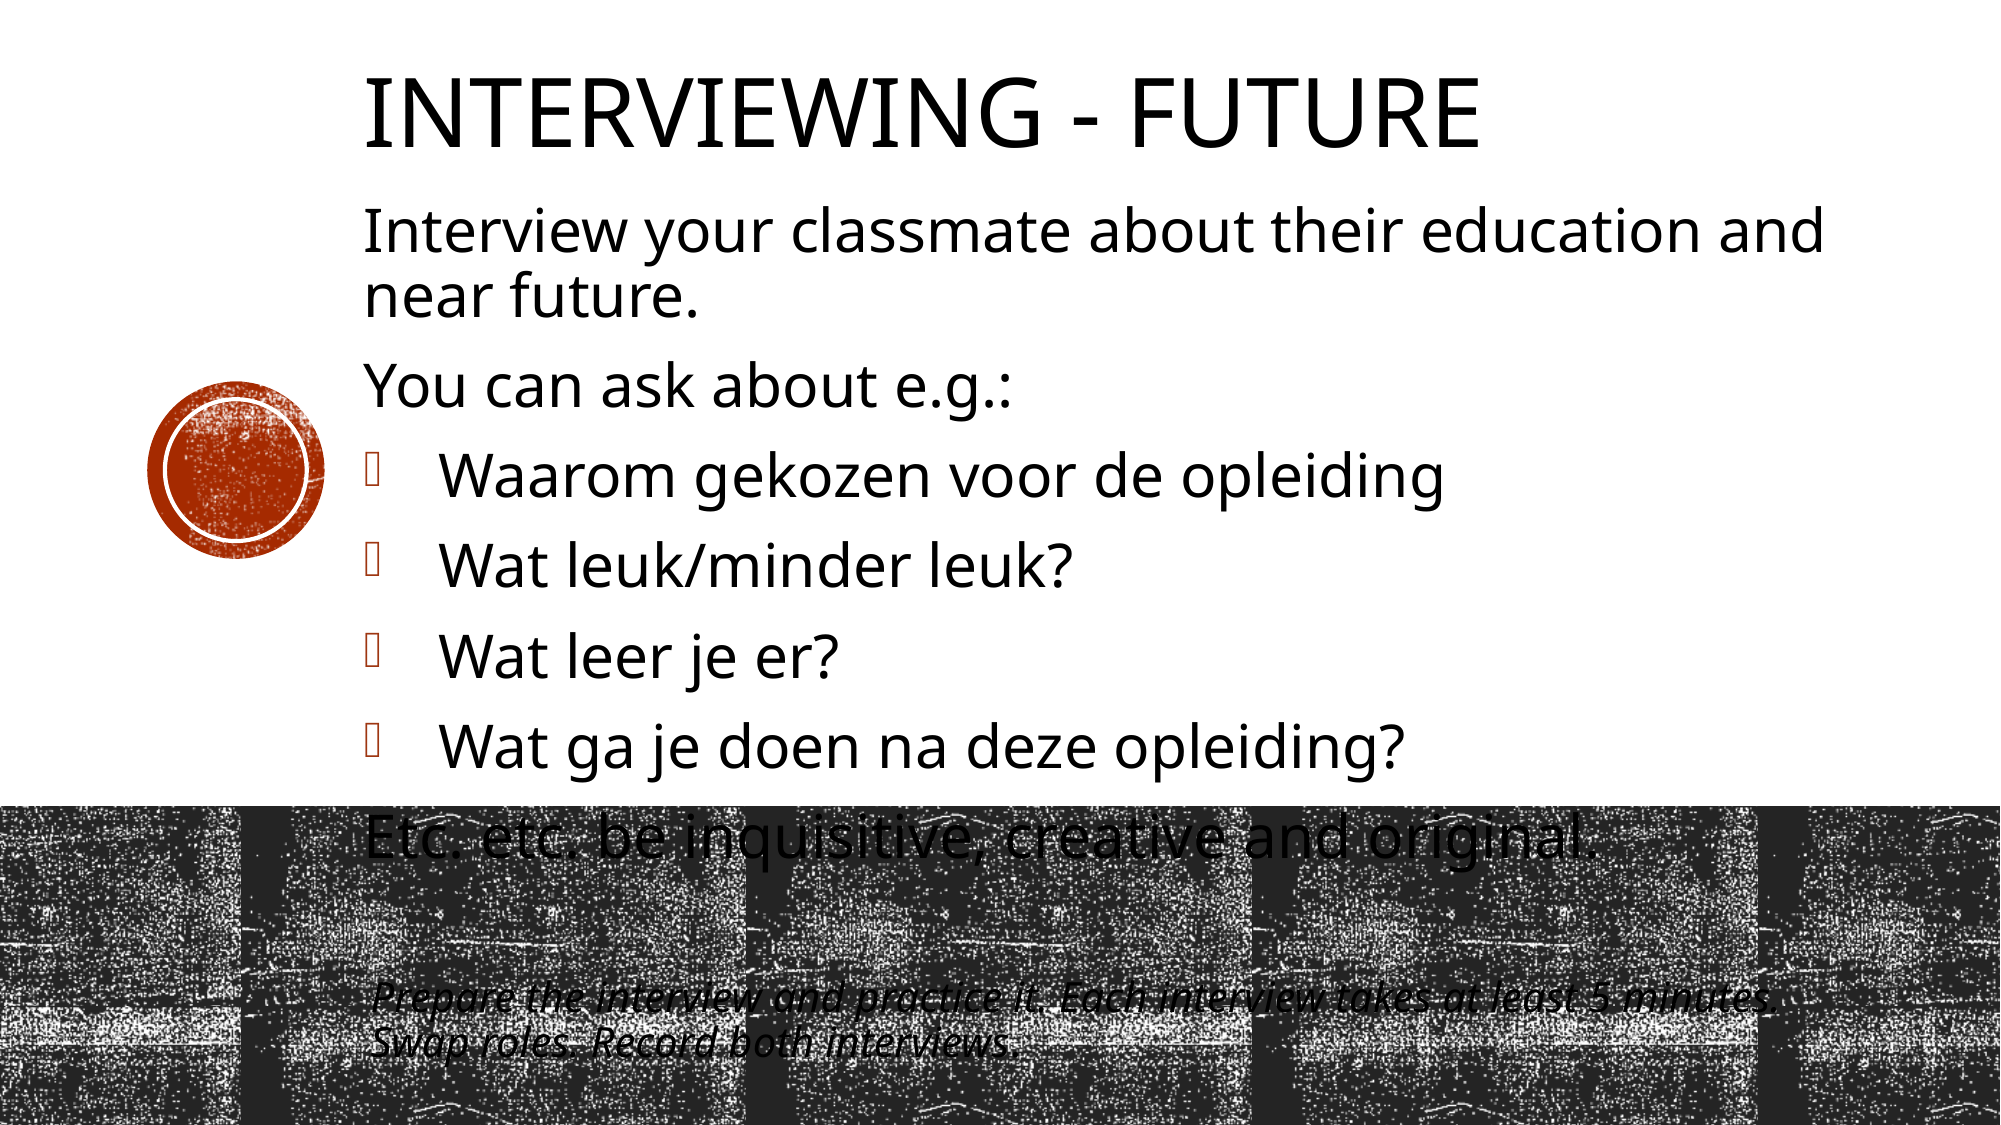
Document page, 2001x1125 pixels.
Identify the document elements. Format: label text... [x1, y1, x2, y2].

list Interview your classmate about their education and near future. You can ask about e.g.: Waarom gekozen voor de opleiding Wat leuk/minder leuk? Wat leer je er? Wat ga je doen na deze opleiding? Etc. etc. be inquisitive, creative and original. [348, 192, 1888, 969]
text_box Prepare the interview and practice it. Each interview takes at least 5 minutes. Swap roles. Record both interviews. [355, 968, 1895, 1034]
title Interviewing - future [348, 65, 1831, 175]
